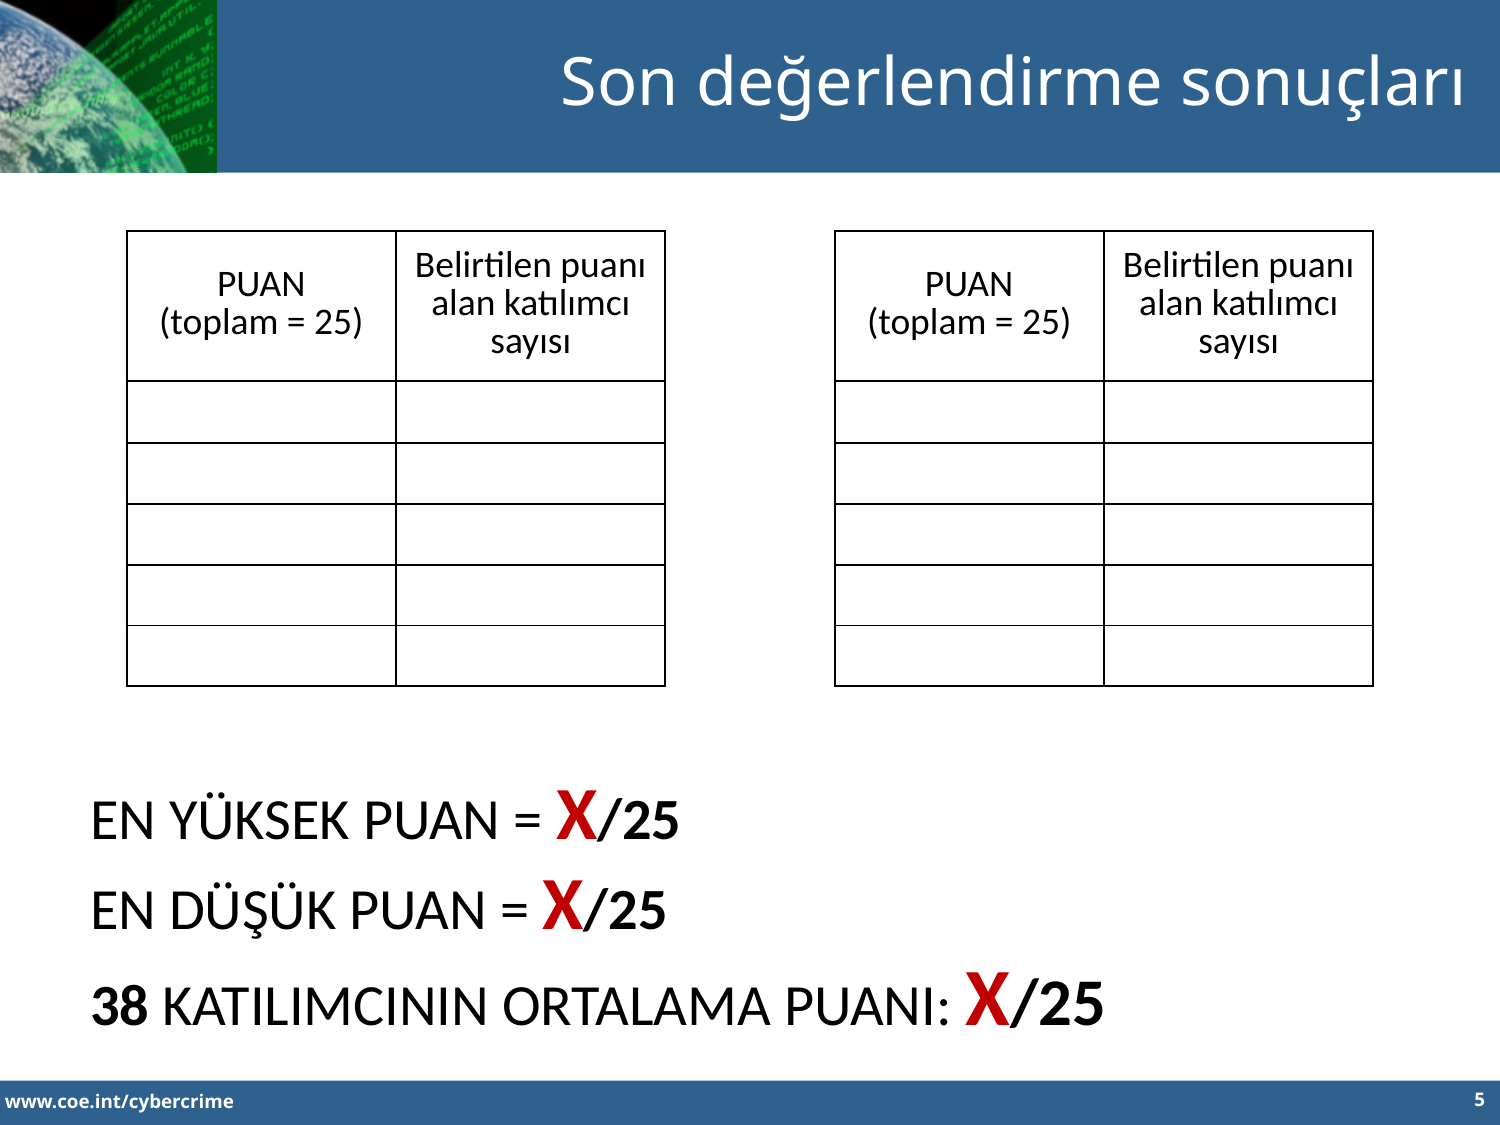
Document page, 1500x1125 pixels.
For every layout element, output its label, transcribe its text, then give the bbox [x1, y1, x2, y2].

table_cell [397, 566, 664, 625]
table_cell [397, 444, 664, 503]
table_header PUAN (toplam = 25) [836, 232, 1103, 380]
table_cell [128, 505, 395, 564]
table_cell [836, 566, 1103, 625]
table_cell [128, 382, 395, 442]
table_cell [836, 505, 1103, 564]
picture [0, 1, 217, 173]
table_cell [397, 626, 664, 685]
table_cell [1105, 505, 1372, 564]
table_cell [836, 444, 1103, 503]
table_cell [397, 382, 664, 442]
table_header Belirtilen puanı alan katılımcı sayısı [1105, 232, 1372, 380]
table_cell [128, 626, 395, 685]
table_cell [1105, 626, 1372, 685]
table_cell [1105, 444, 1372, 503]
table_cell [836, 382, 1103, 442]
table_cell [397, 505, 664, 564]
table_cell [836, 626, 1103, 685]
table_cell [1105, 382, 1372, 442]
text_box Son değerlendirme sonuçları [230, 31, 1483, 126]
table_cell [1105, 566, 1372, 625]
table_header PUAN (toplam = 25) [128, 232, 395, 380]
text_box EN YÜKSEK PUAN = X/25 EN DÜŞÜK PUAN = X/25 38 KATILIMCININ ORTALAMA PUANI: X/25 [74, 775, 1425, 1063]
table_cell [128, 444, 395, 503]
table_header Belirtilen puanı alan katılımcı sayısı [397, 232, 664, 380]
table_cell [128, 566, 395, 625]
